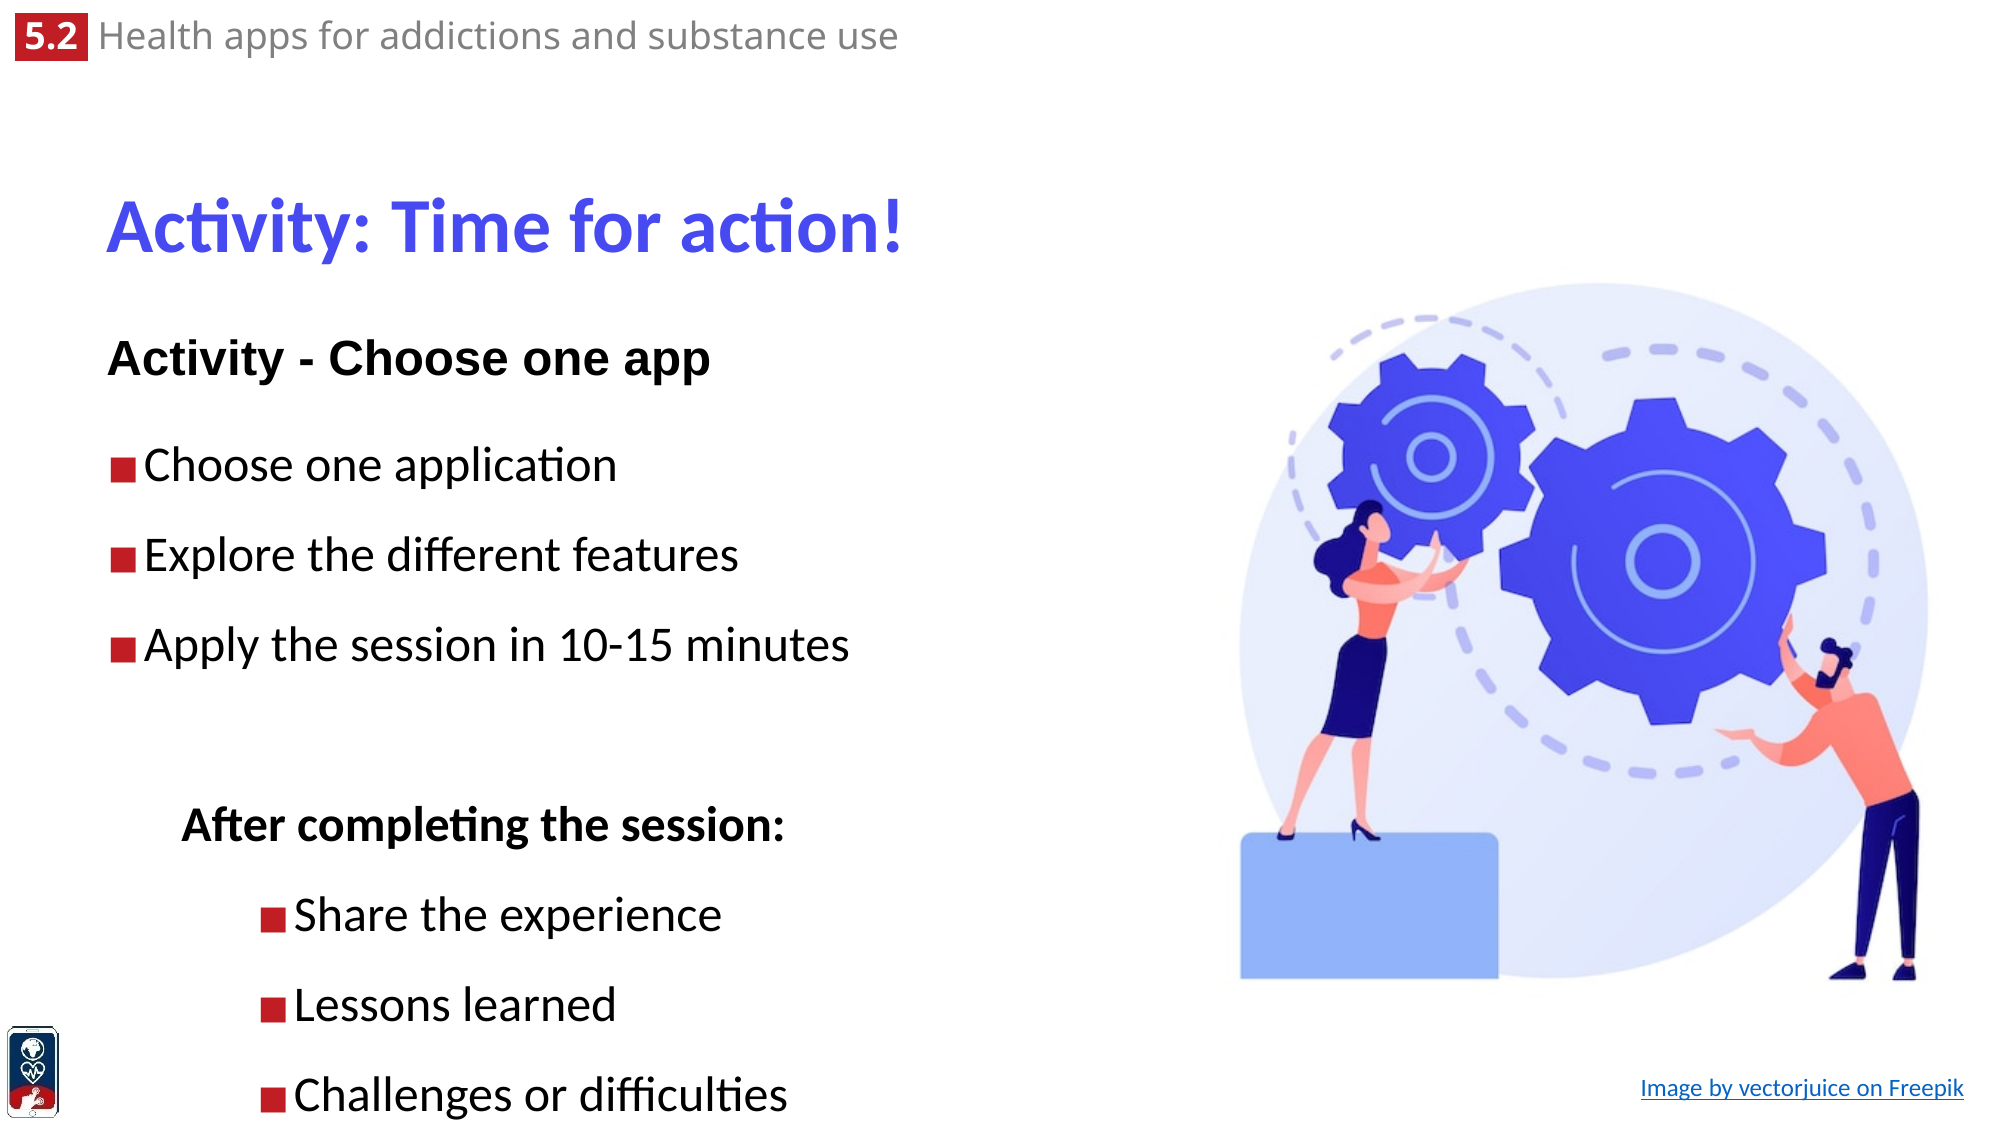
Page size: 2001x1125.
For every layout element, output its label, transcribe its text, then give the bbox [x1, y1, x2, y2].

title Activity: Time for action! [91, 177, 1125, 277]
text_box Image by vectorjuice on Freepik [1448, 1094, 1979, 1110]
list Choose one application Explore the different features Apply the session in 10-15 minutes After completing the session: Share the experience Lessons learned Challenges or difficulties [91, 394, 1125, 1094]
picture [7, 1026, 59, 1118]
text_box Activity - Choose one app [91, 309, 1125, 394]
picture [1125, 170, 2000, 1094]
